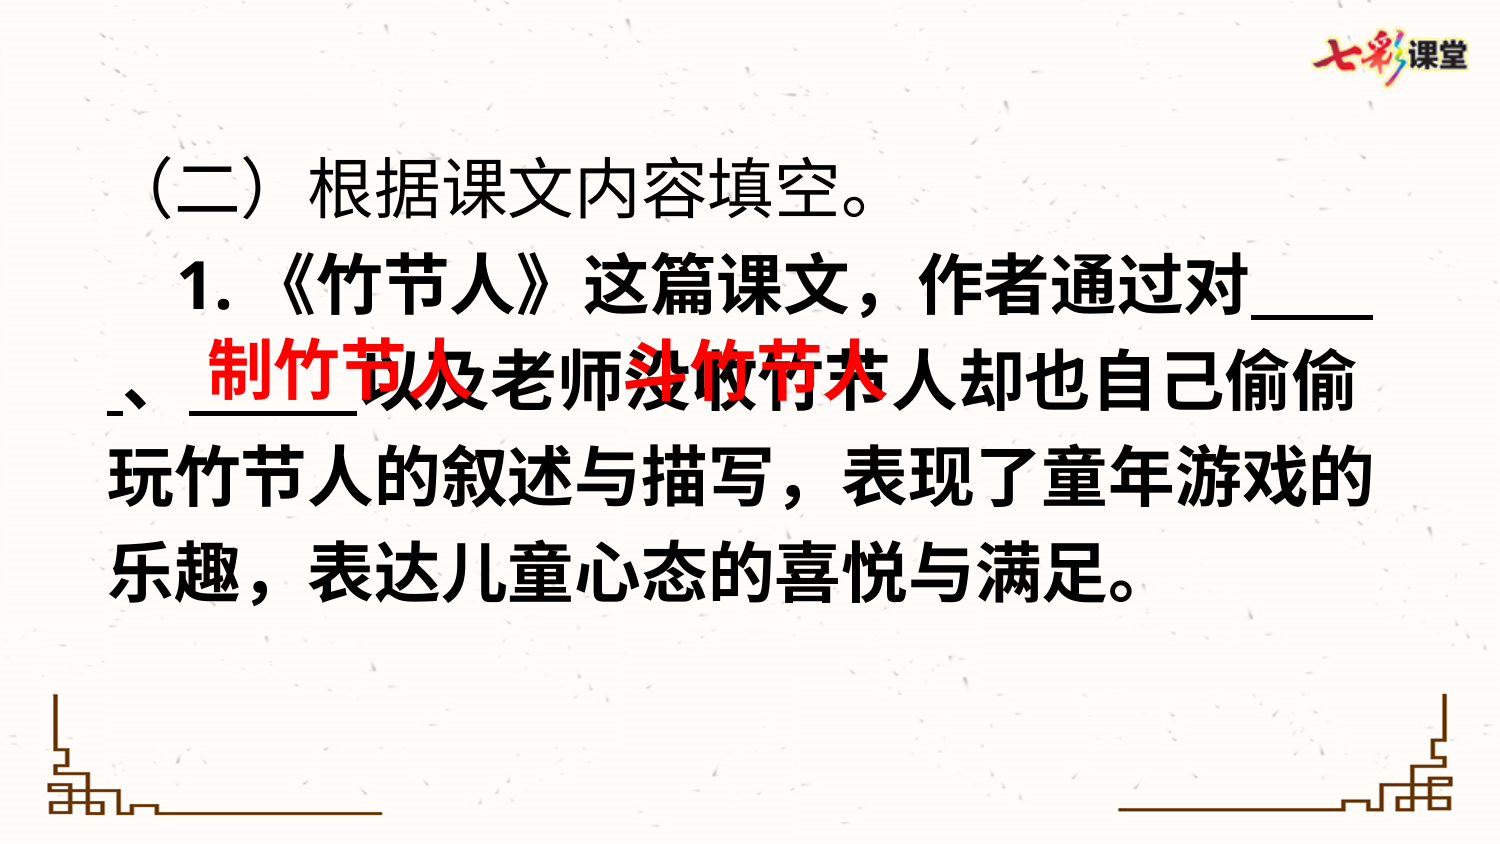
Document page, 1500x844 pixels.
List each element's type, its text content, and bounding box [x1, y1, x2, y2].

text_box 制竹节人 [192, 320, 506, 415]
picture [0, 0, 1500, 844]
text_box 斗竹节人 [607, 321, 936, 417]
text_box （二）根据课文内容填空。 1.《竹节人》这篇课文，作者通过对 、 以及老师没收竹节人却也自己偷偷玩竹节人的叙述与描写，表现了童年游戏的乐趣，表达儿童心态的喜悦与满足。 [92, 124, 1400, 619]
